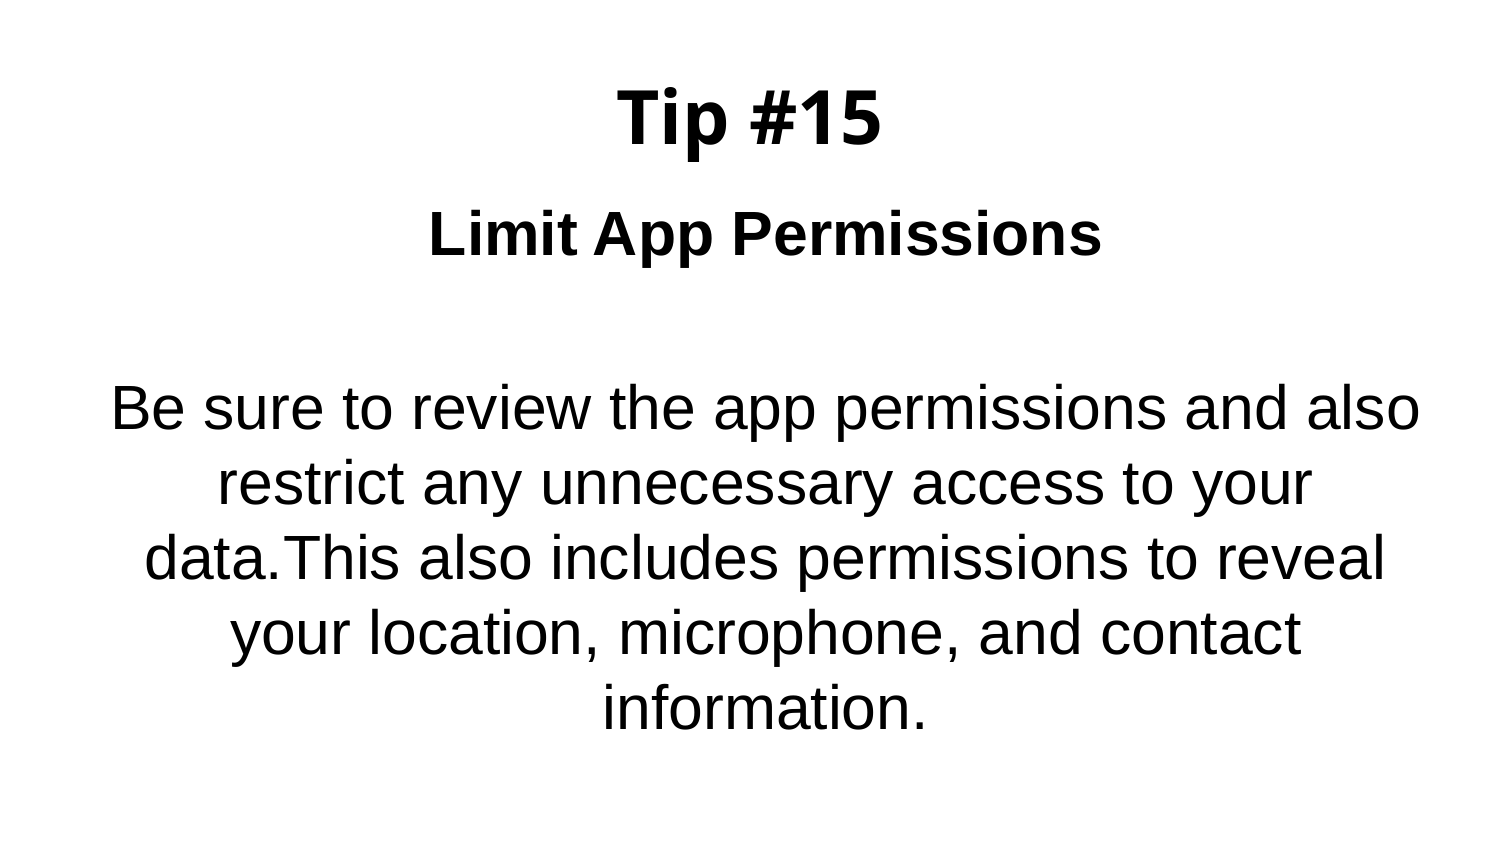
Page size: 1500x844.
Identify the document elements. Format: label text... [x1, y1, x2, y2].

list Limit App Permissions Be sure to review the app permissions and also restrict any unnecessary access to your data.This also includes permissions to reveal your location, microphone, and contact information. [91, 90, 1442, 805]
title Tip #15 [75, 33, 1425, 175]
